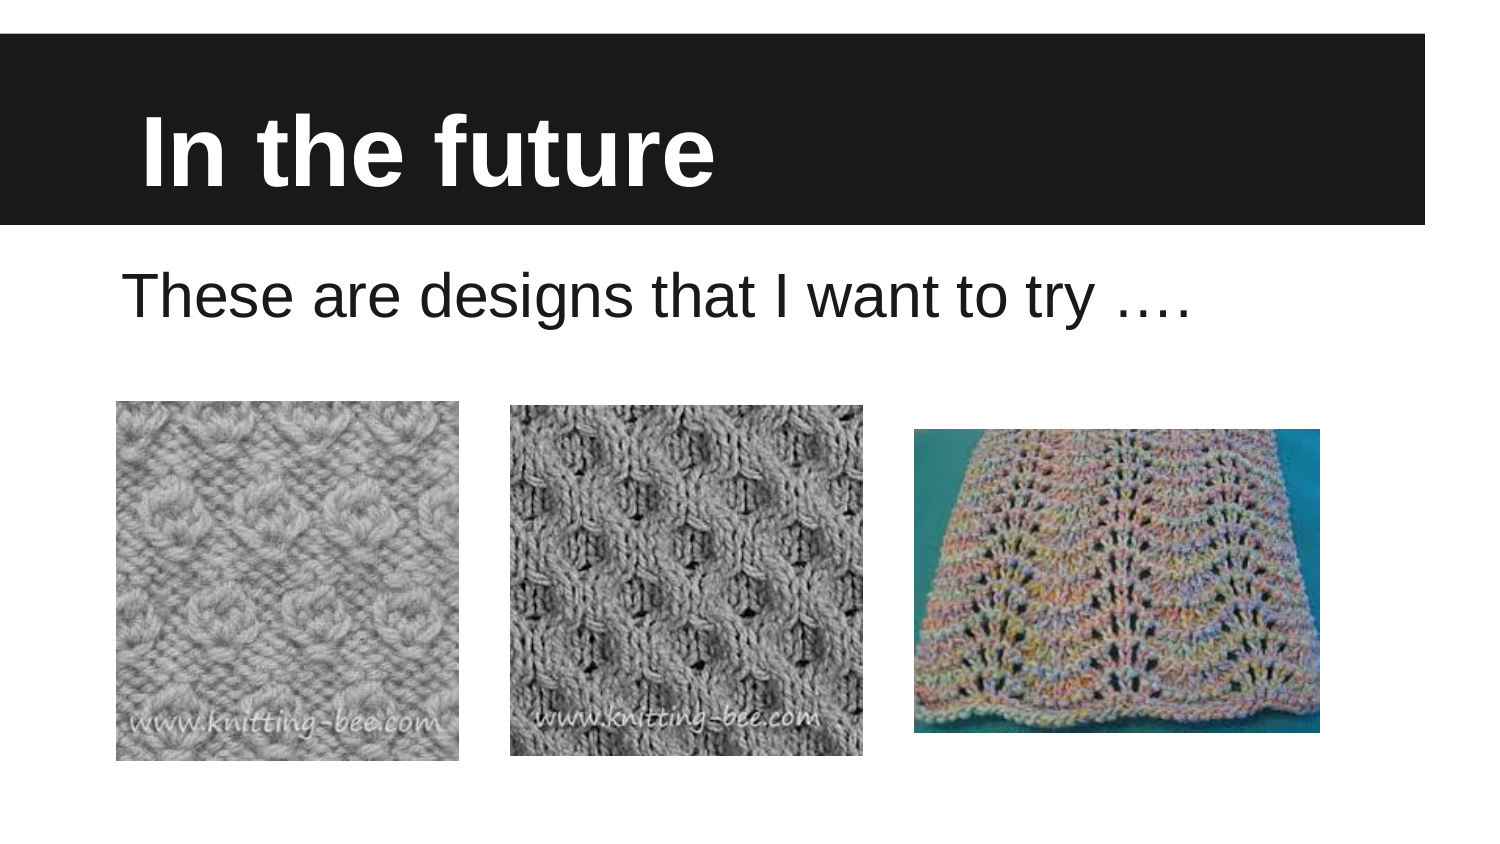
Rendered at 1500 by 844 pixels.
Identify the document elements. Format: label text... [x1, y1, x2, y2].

picture [510, 405, 863, 757]
title In the future [75, 33, 1425, 221]
picture [914, 429, 1320, 733]
list These are designs that I want to try …. [75, 239, 1425, 808]
picture [116, 400, 459, 761]
